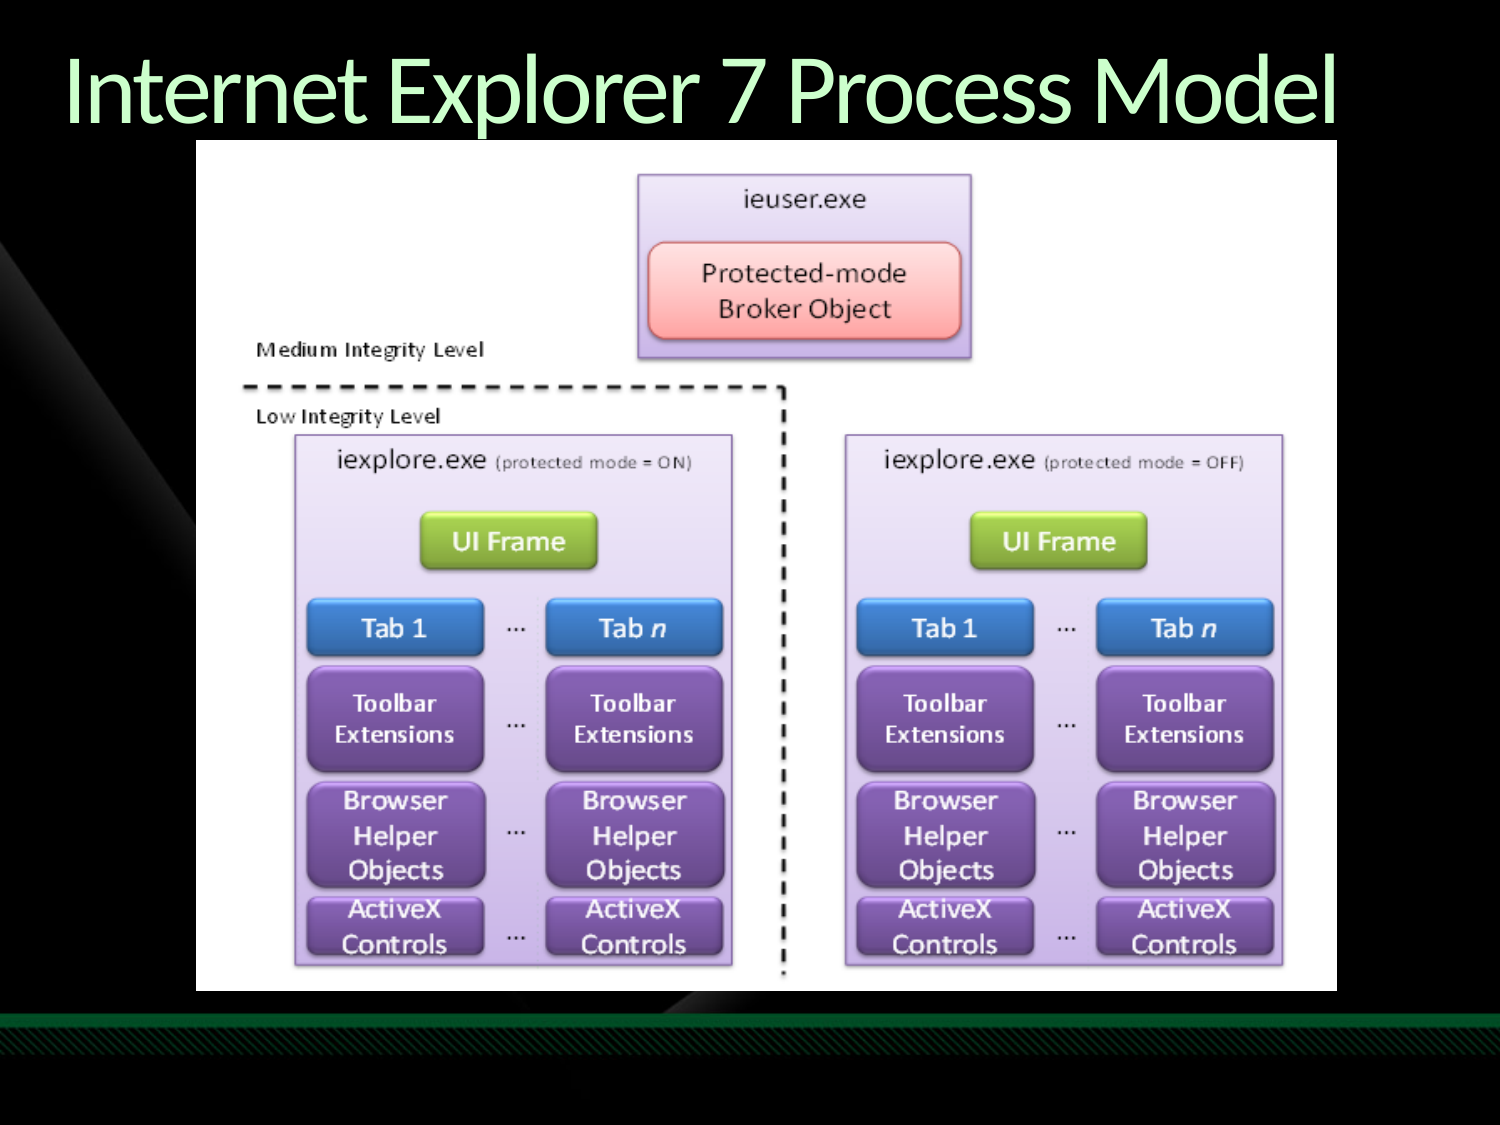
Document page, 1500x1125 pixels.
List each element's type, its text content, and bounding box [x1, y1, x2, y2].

picture [0, 0, 1500, 1125]
title Internet Explorer 7 Process Model [62, 37, 1438, 147]
